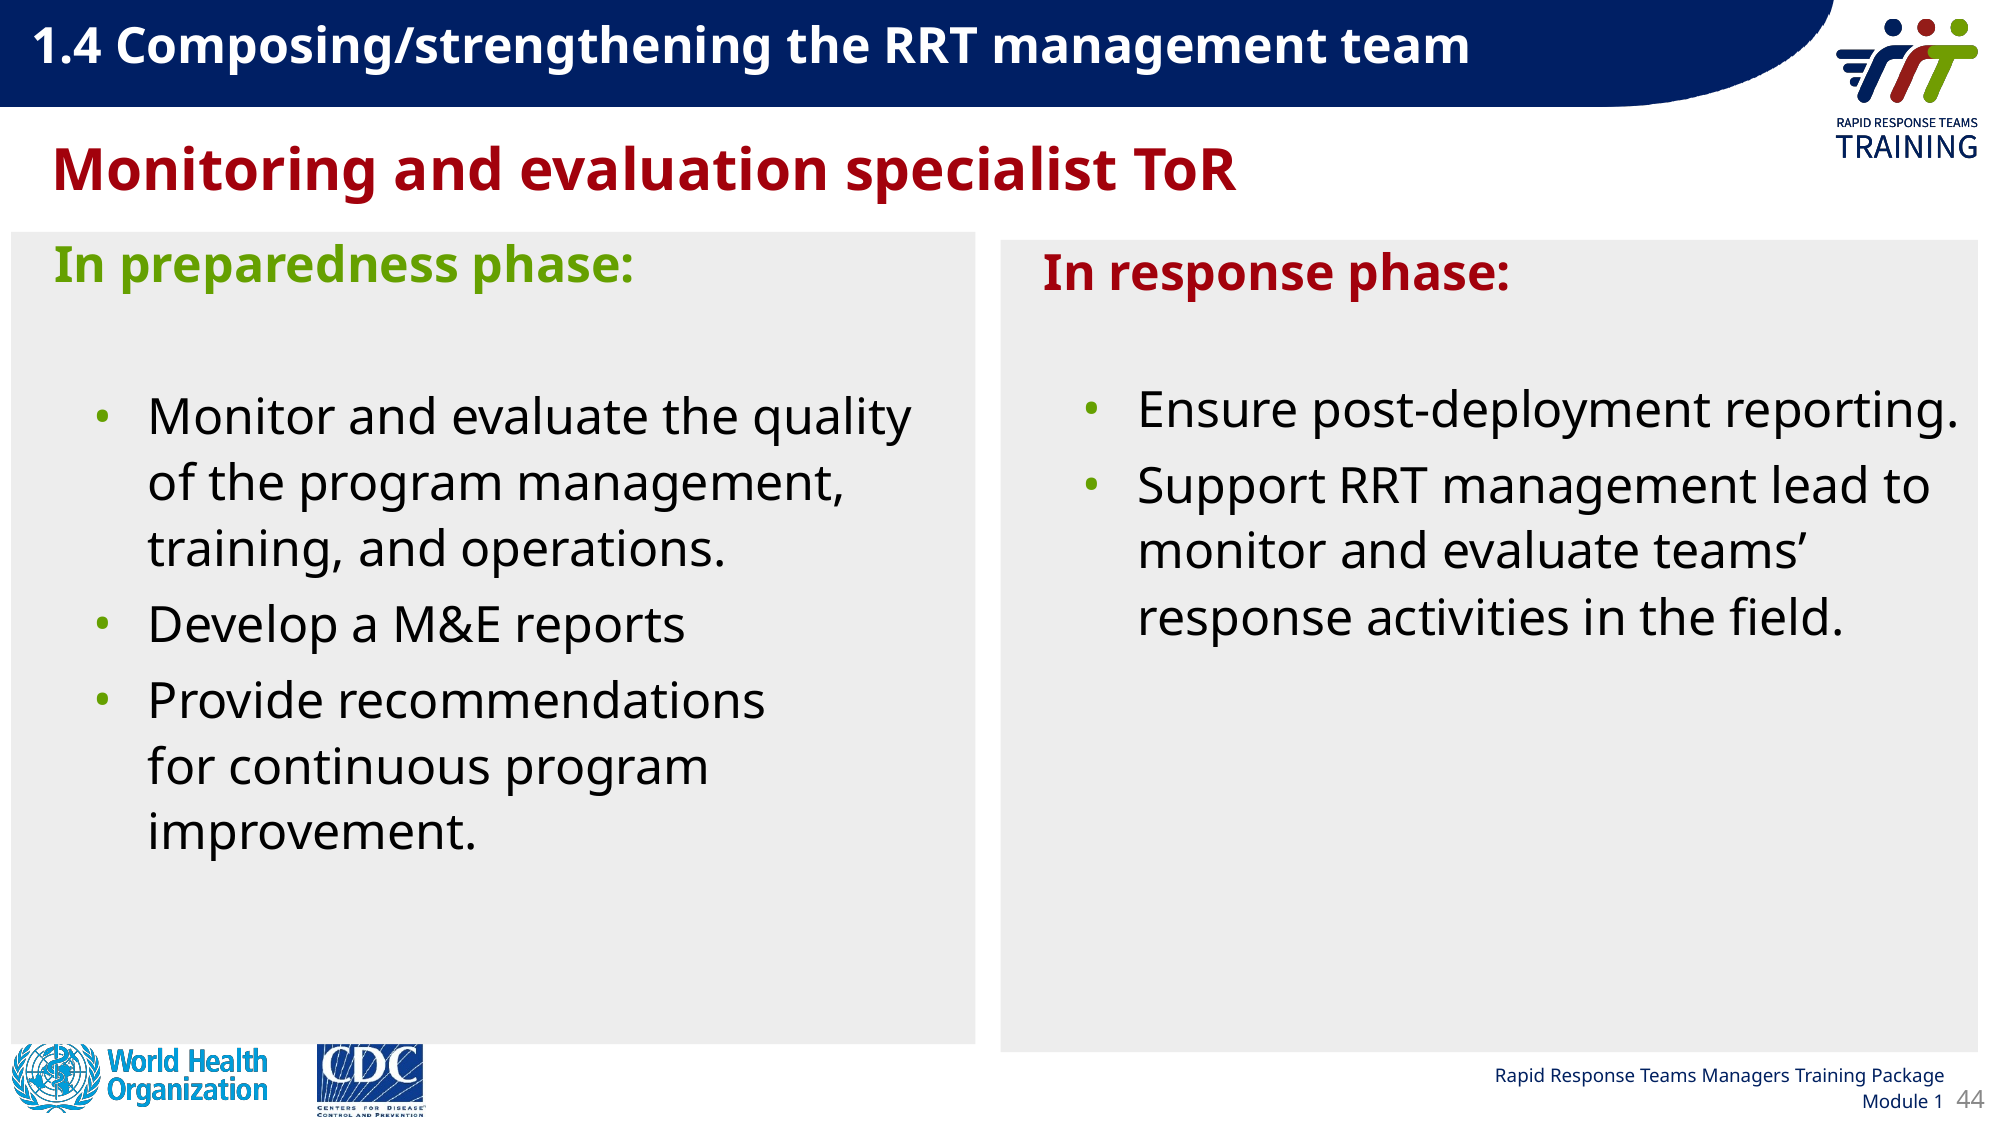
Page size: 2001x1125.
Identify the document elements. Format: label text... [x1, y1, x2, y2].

picture [0, 0, 1978, 167]
picture [38, 1045, 54, 1052]
list 1.4 Composing/strengthening the RRT management team [8, 9, 1808, 117]
picture [62, 1045, 75, 1052]
picture [29, 1045, 39, 1053]
picture [34, 1054, 43, 1078]
picture [30, 1083, 37, 1091]
list In preparedness phase: Monitor and evaluate the quality of the program management, training, and operations. Develop a M&E reports Provide recommendations for continuous program improvement. [10, 231, 976, 1045]
picture [36, 1088, 78, 1105]
picture [12, 1083, 48, 1113]
picture [71, 1053, 90, 1091]
picture [12, 1045, 26, 1068]
picture [317, 1045, 426, 1117]
picture [22, 1062, 26, 1077]
picture [50, 1108, 62, 1113]
text_box Monitoring and evaluation specialist ToR [24, 124, 1537, 227]
text_box In response phase: Ensure post-deployment reporting. Support RRT management lead to monitor and evaluate teams’ response activities in the field. [1000, 239, 1978, 1053]
picture [46, 1056, 54, 1062]
picture [24, 1054, 36, 1087]
text_box 44 [1557, 1075, 1993, 1121]
picture [74, 1045, 83, 1054]
picture [64, 1045, 267, 1113]
picture [40, 1062, 47, 1070]
